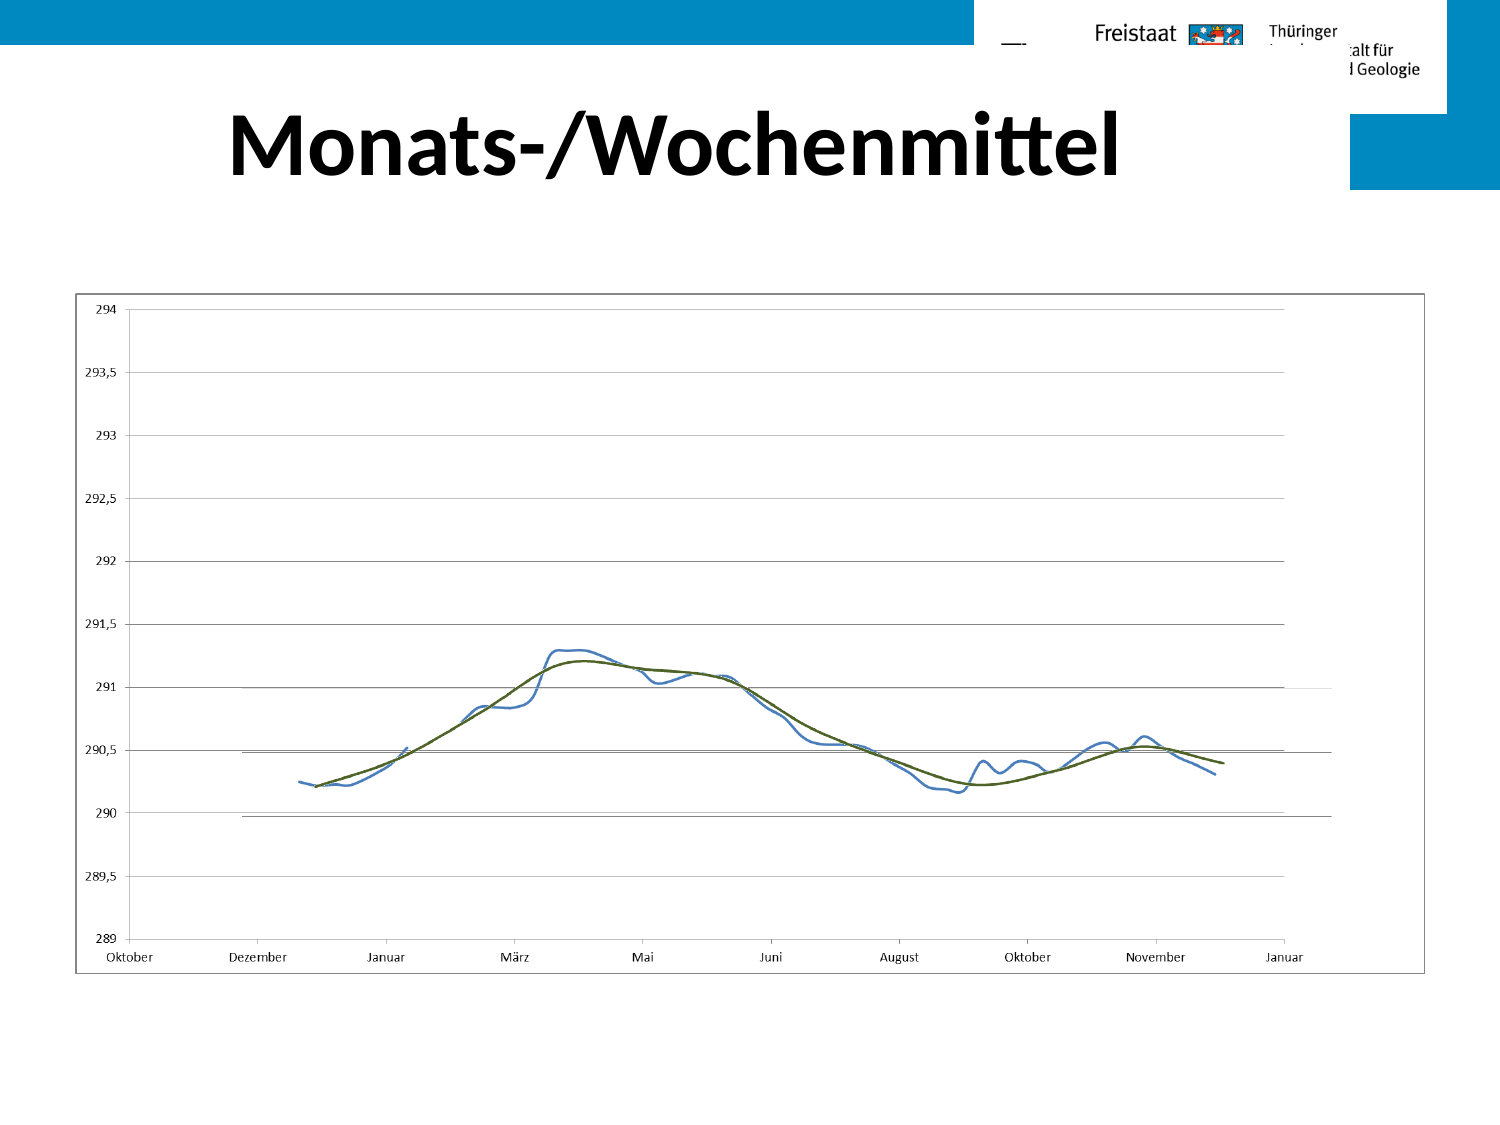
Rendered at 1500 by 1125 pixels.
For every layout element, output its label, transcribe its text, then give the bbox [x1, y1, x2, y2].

picture [241, 625, 1332, 817]
picture [1226, 35, 1234, 45]
picture [975, 0, 1446, 113]
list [74, 293, 1426, 975]
picture [1193, 27, 1223, 45]
title Monats-/Wochenmittel [0, 45, 1350, 233]
